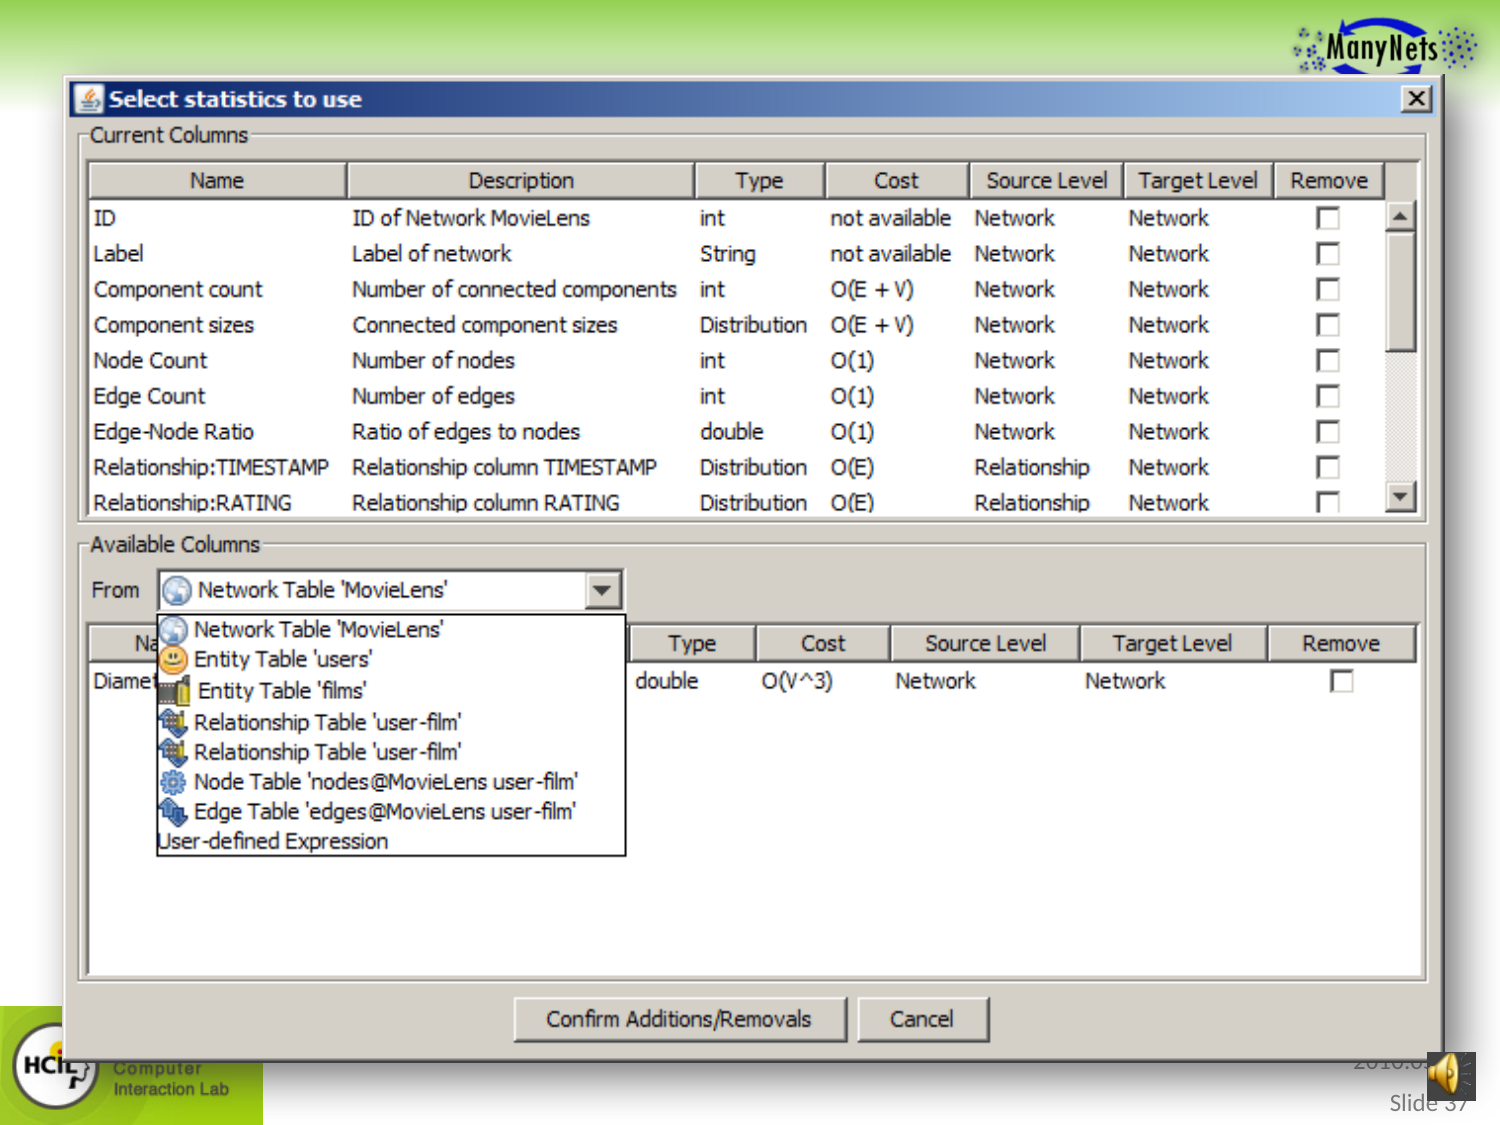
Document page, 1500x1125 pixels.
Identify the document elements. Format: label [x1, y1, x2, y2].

picture [1426, 1051, 1477, 1102]
list [62, 74, 1446, 1063]
picture [1276, 12, 1500, 90]
picture [0, 1006, 263, 1125]
